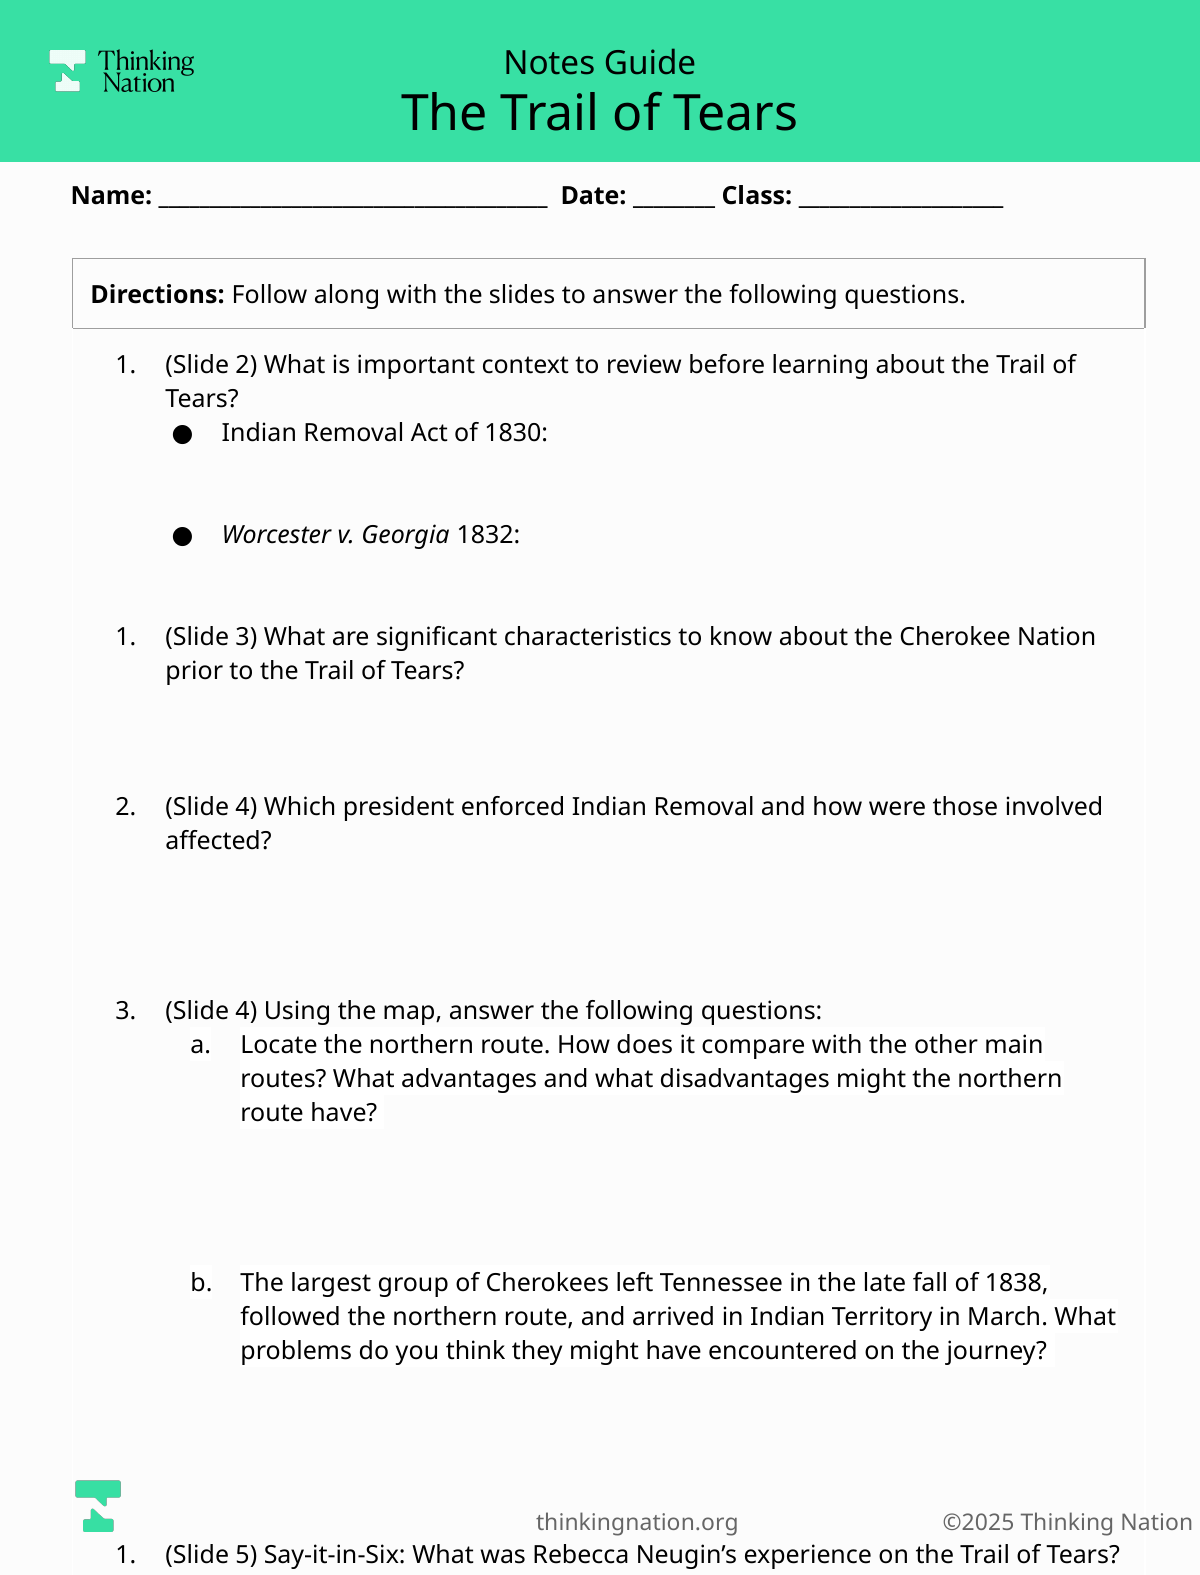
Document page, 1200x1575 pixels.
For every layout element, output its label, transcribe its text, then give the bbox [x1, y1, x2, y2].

text_box Name: ______________________________________ Date: ________ Class: ____________________ [55, 164, 1200, 224]
text_box Notes Guide The Trail of Tears [0, 0, 1200, 162]
table_header Directions: Follow along with the slides to answer the following questions. [73, 259, 1144, 328]
text_box ©2025 Thinking Nation [907, 1491, 1200, 1542]
text_box thinkingnation.org [486, 1491, 789, 1542]
picture [62, 1470, 134, 1542]
picture [33, 35, 199, 105]
table_cell (Slide 2) What is important context to review before learning about the Trail of Tears? Indian Removal Act of 1830: Worcester v. Georgia 1832: (Slide 3) What are significant characteristics to know about the Cherokee Nation prior to the Trail of Tears? (Slide 4) Which president enforced Indian Removal and how were those involved affected? (Slide 4) Using the map, answer the following questions: Locate the northern route. How does it compare with the other main routes? What advantages and what disadvantages might the northern route have? The largest group of Cherokees left Tennessee in the late fall of 1838, followed the northern route, and arrived in Indian Territory in March. What problems do you think they might have encountered on the journey? (Slide 5) Say-it-in-Six: What was Rebecca Neugin’s experience on the Trail of Tears? [73, 329, 1144, 1575]
